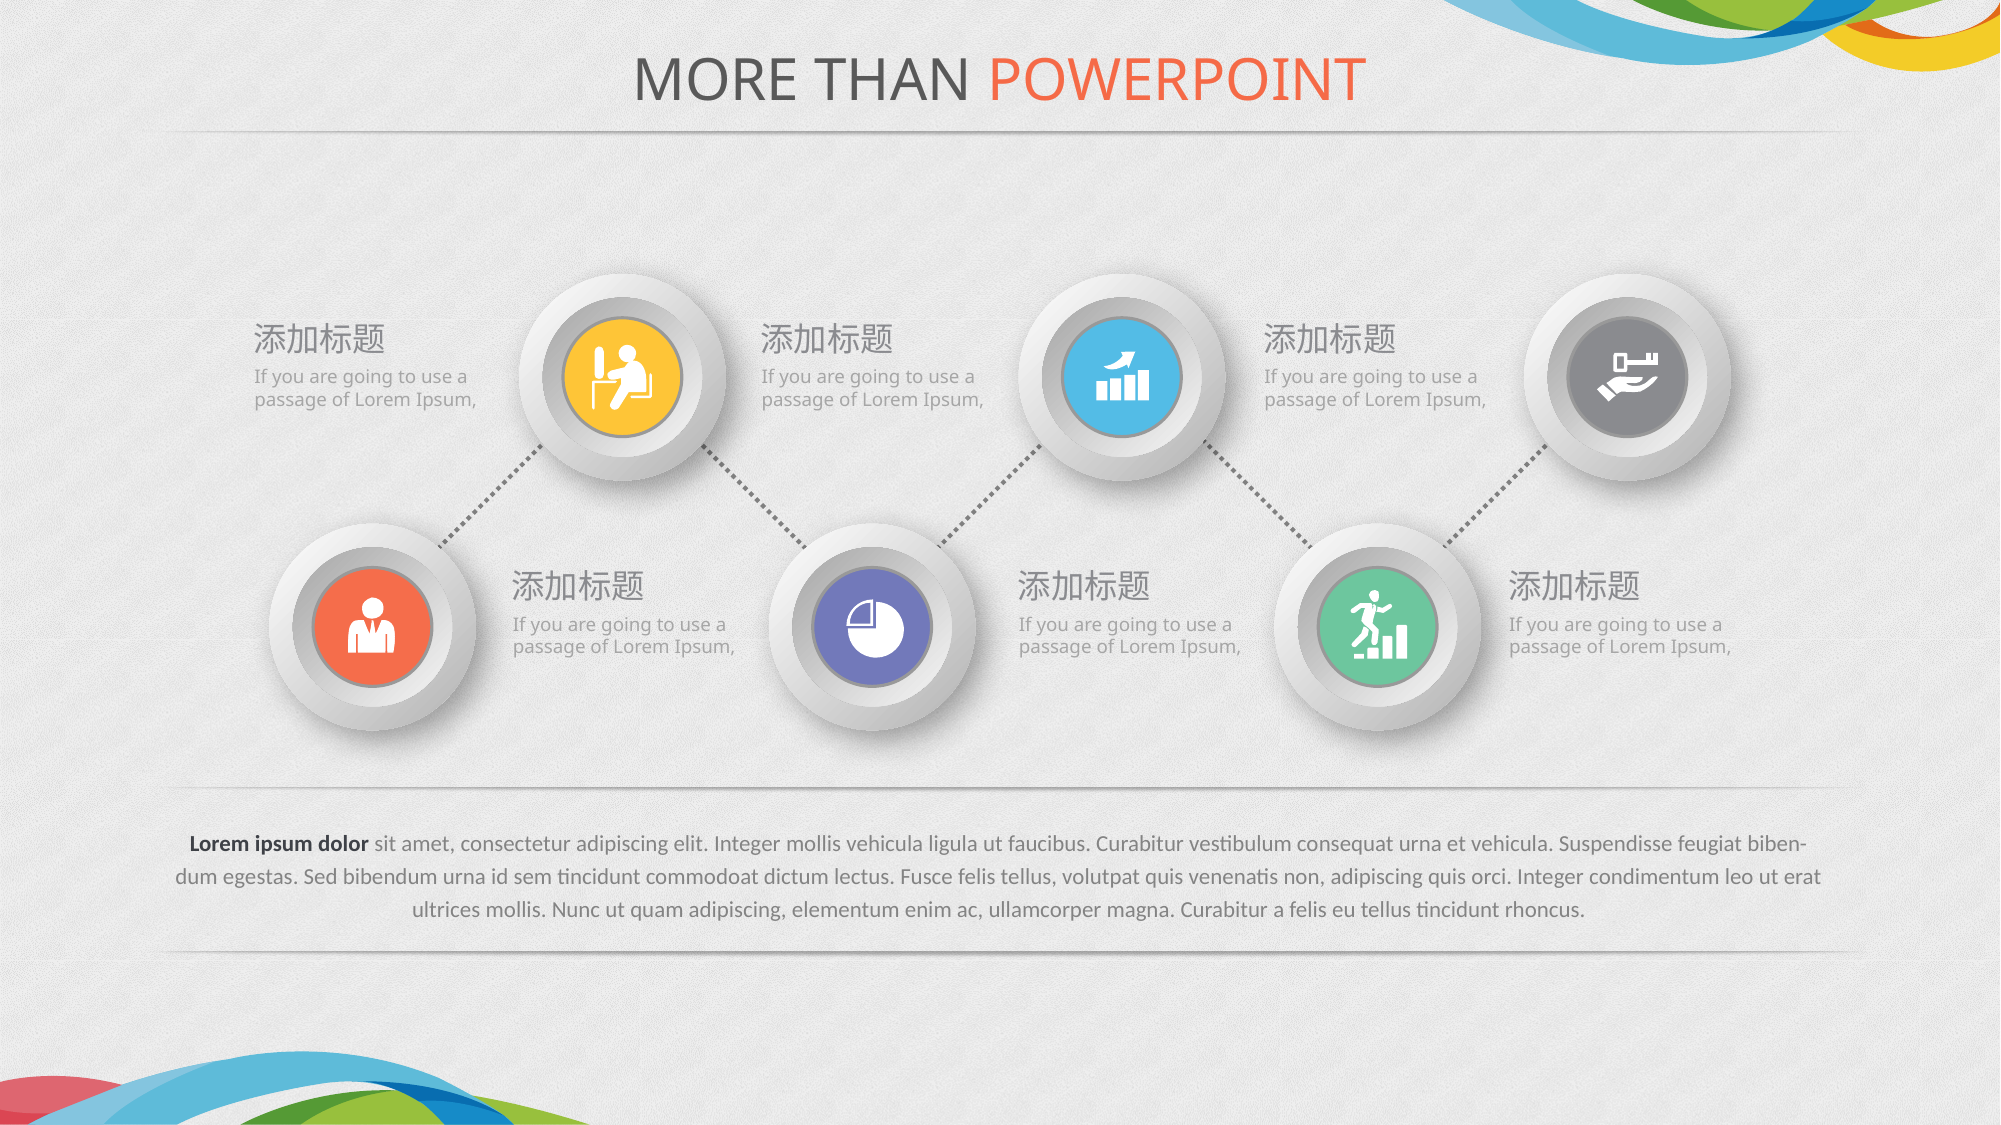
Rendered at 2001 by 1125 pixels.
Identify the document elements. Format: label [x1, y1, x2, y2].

text_box [670, 429, 837, 558]
text_box [745, 310, 1018, 419]
text_box [124, 787, 1893, 960]
picture [124, 131, 1893, 139]
text_box [1018, 274, 1226, 481]
text_box [0, 0, 2000, 1125]
text_box [768, 523, 976, 731]
text_box [1412, 429, 1578, 562]
text_box [407, 429, 573, 562]
text_box [238, 310, 519, 419]
text_box [1248, 310, 1524, 419]
text_box [269, 523, 476, 731]
text_box [1003, 558, 1274, 666]
text_box [1274, 523, 1481, 731]
text_box [1524, 274, 1731, 481]
text_box [1493, 558, 1809, 666]
text_box [1176, 429, 1343, 558]
text_box [906, 429, 1073, 562]
text_box [519, 274, 726, 481]
text_box [497, 558, 768, 666]
